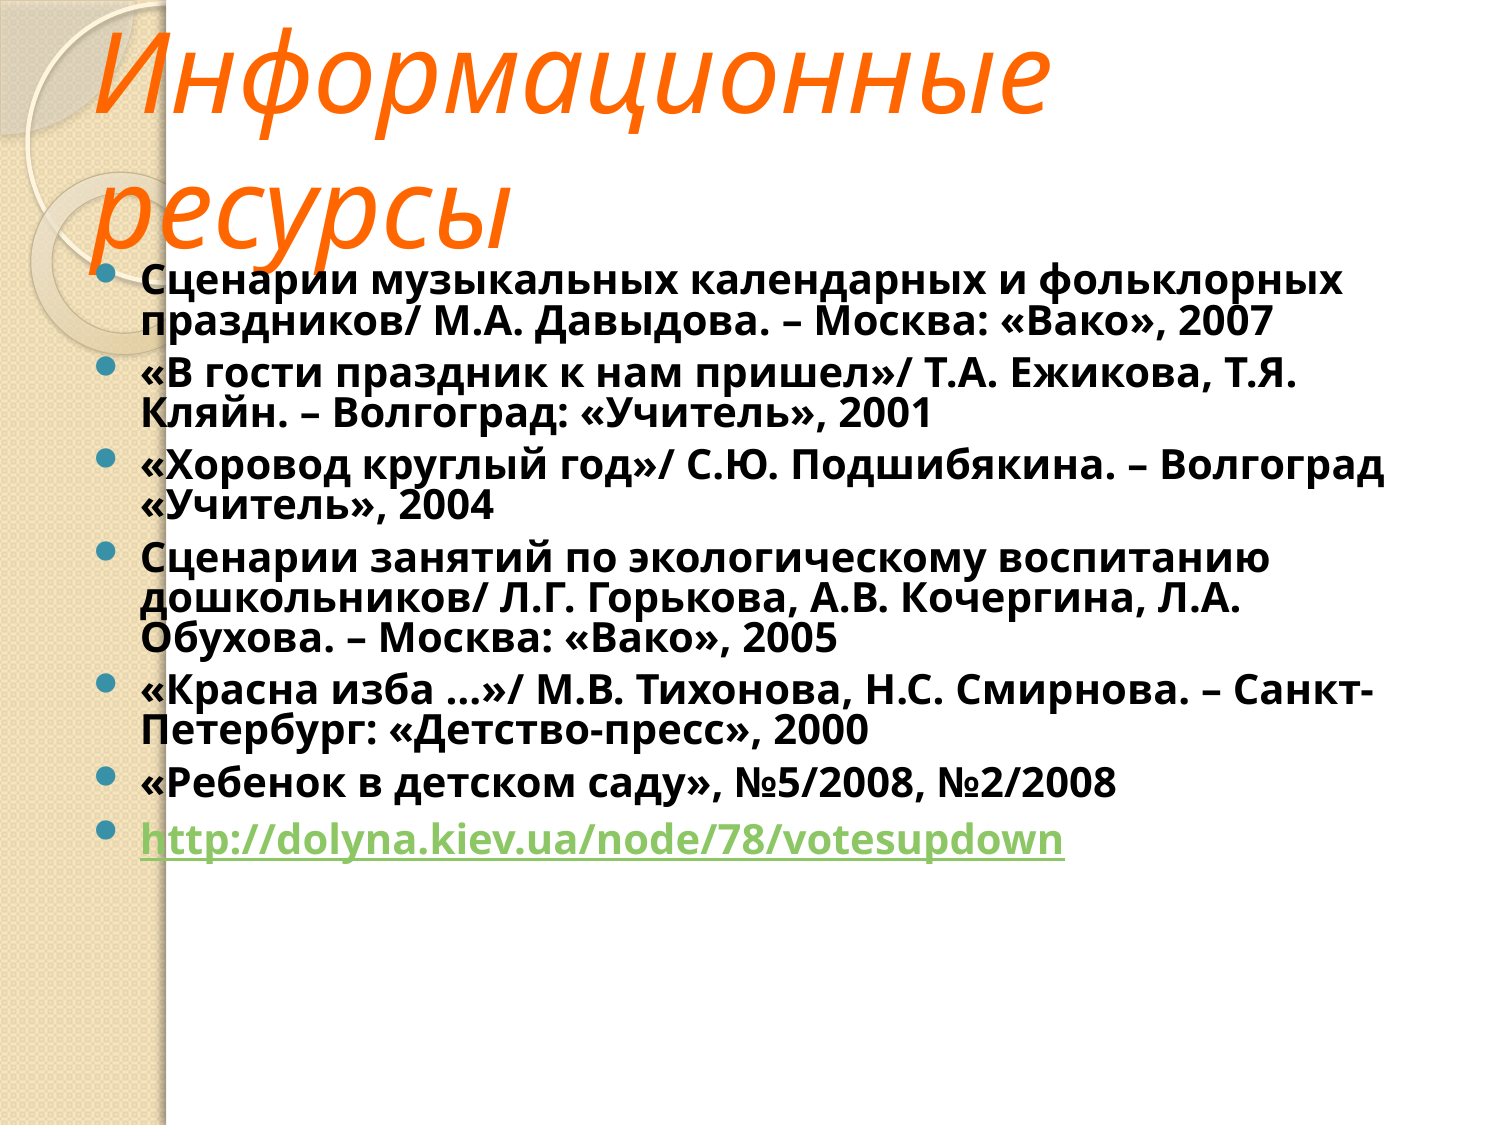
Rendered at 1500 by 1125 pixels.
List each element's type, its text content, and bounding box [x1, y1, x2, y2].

title Информационные ресурсы [76, 42, 1427, 231]
list Сценарии музыкальных календарных и фольклорных праздников/ М.А. Давыдова. – Москва: «Вако», 2007 «В гости праздник к нам пришел»/ Т.А. Ежикова, Т.Я. Кляйн. – Волгоград: «Учитель», 2001 «Хоровод круглый год»/ С.Ю. Подшибякина. – Волгоград «Учитель», 2004 Сценарии занятий по экологическому воспитанию дошкольников/ Л.Г. Горькова, А.В. Кочергина, Л.А. Обухова. – Москва: «Вако», 2005 «Красна изба …»/ М.В. Тихонова, Н.С. Смирнова. – Санкт-Петербург: «Детство-пресс», 2000 «Ребенок в детском саду», №5/2008, №2/2008 http://dolyna.kiev.ua/node/78/votesupdown [64, 255, 1416, 999]
